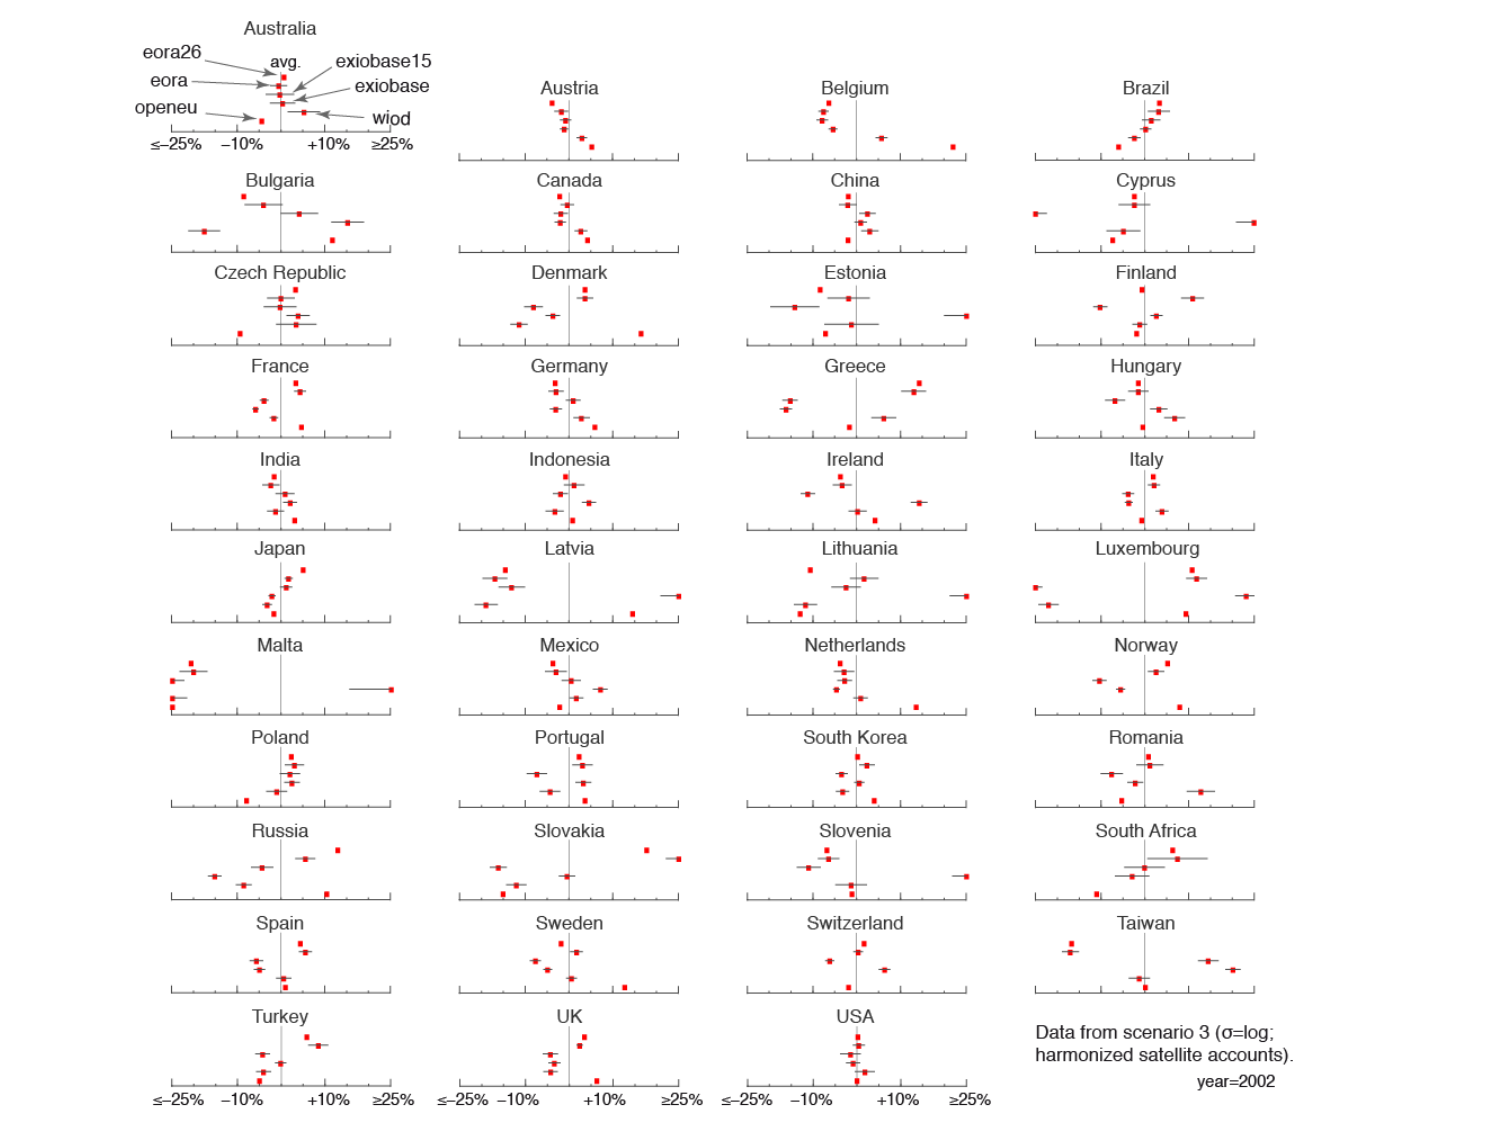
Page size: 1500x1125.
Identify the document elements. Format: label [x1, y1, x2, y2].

picture [135, 18, 1294, 1113]
